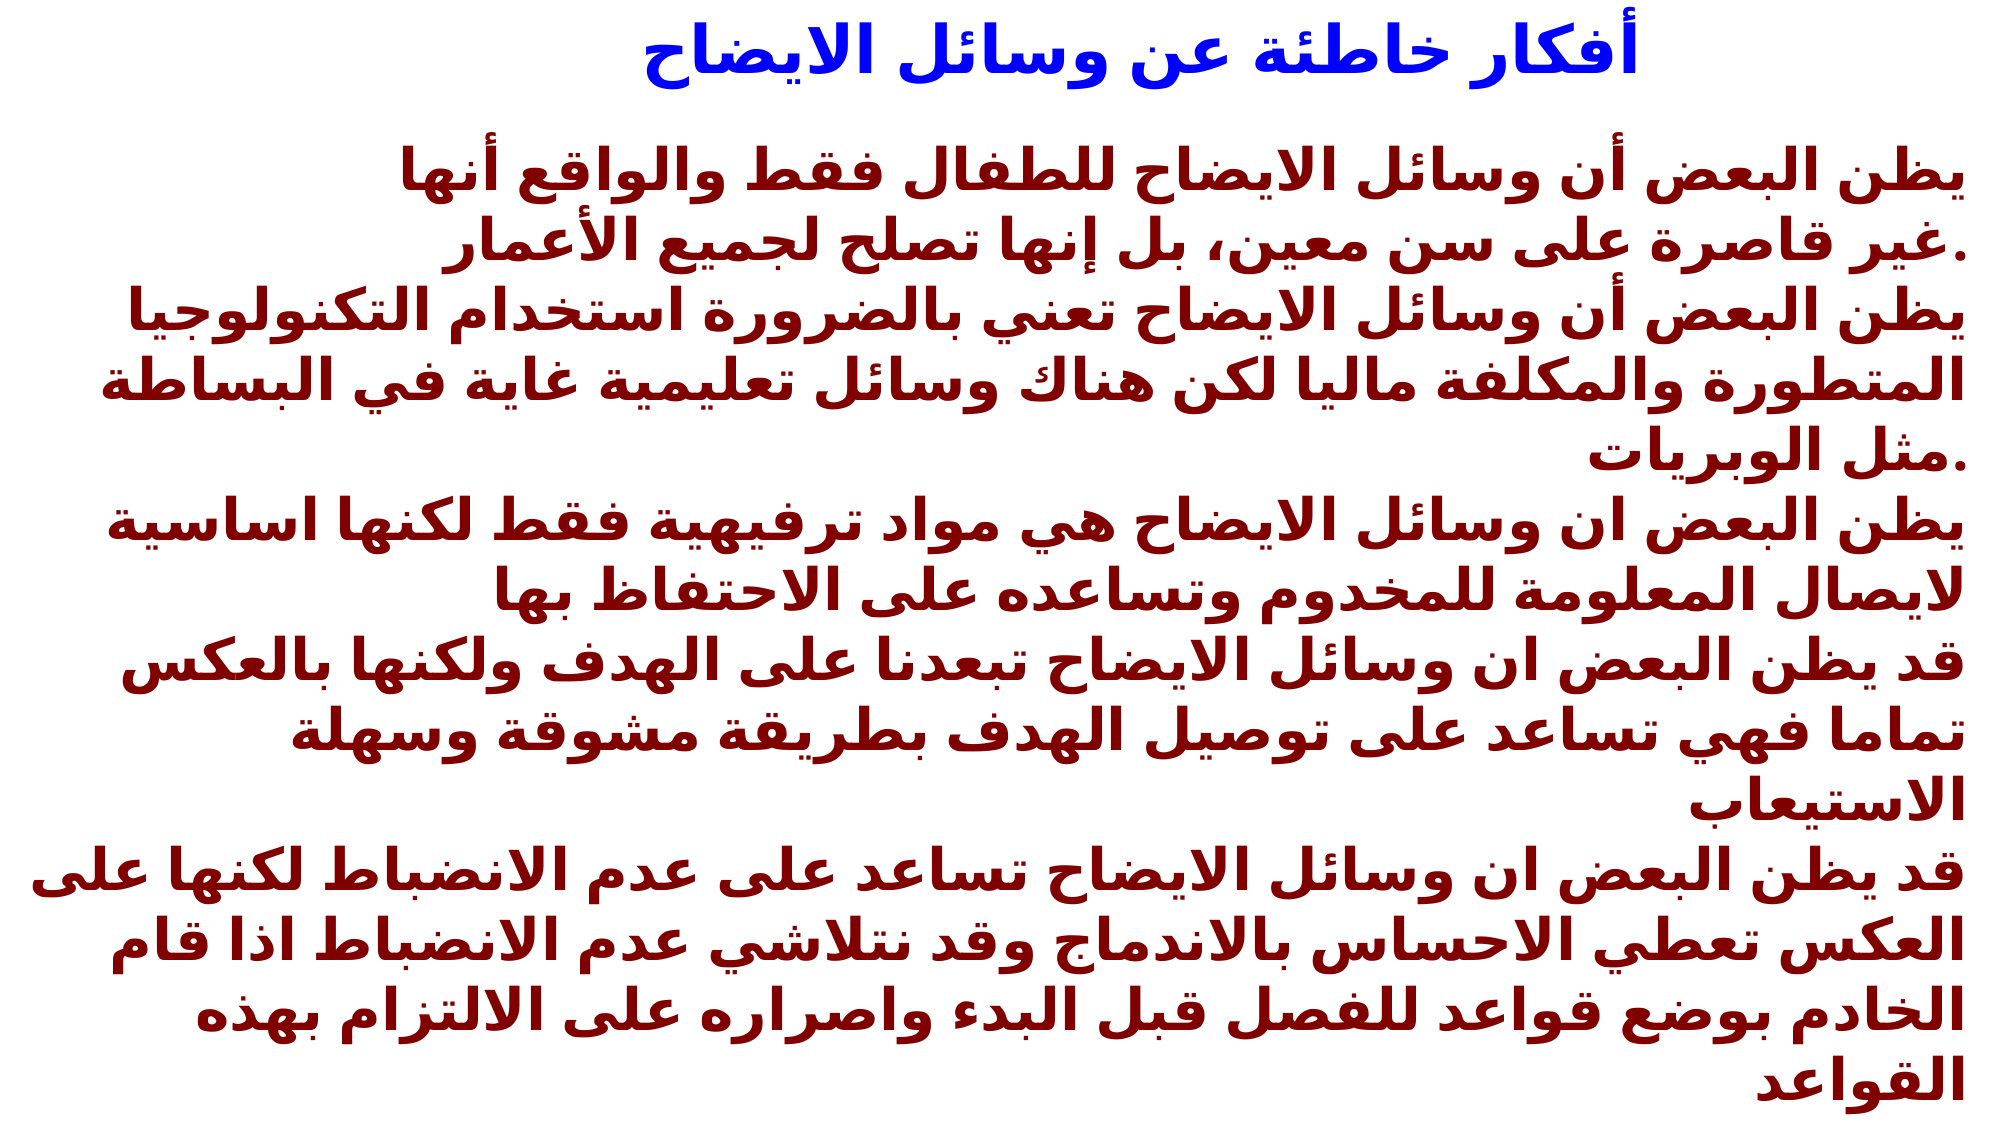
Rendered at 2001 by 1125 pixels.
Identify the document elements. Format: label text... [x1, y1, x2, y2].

text_box أفكار خاطئة عن وسائل الايضاح يظن البعض أن وسائل الايضاح للطفال فقط والواقع أنها غير قاصرة على سن معين، بل إنها تصلح لجميع الأعمار. يظن البعض أن وسائل الايضاح تعني بالضرورة استخدام التكنولوجيا المتطورة والمكلفة ماليا لكن هناك وسائل تعليمية غاية في البساطة مثل الوبريات. يظن البعض ان وسائل الايضاح هي مواد ترفيهية فقط لكنها اساسية لايصال المعلومة للمخدوم وتساعده على الاحتفاظ بها قد يظن البعض ان وسائل الايضاح تبعدنا على الهدف ولكنها بالعكس تماما فهي تساعد على توصيل الهدف بطريقة مشوقة وسهلة الاستيعاب قد يظن البعض ان وسائل الايضاح تساعد على عدم الانضباط لكنها على العكس تعطي الاحساس بالاندماج وقد نتلاشي عدم الانضباط اذا قام الخادم بوضع قواعد للفصل قبل البدء واصراره على الالتزام بهذه القواعد قد يظن البعض ان وسائل الايضاح تغني عن تحضير الدرس او الصلاة من اجل ان يعمل الله من خلال المربي لكن هذا الاعتقاد خاطئ وسائل الايضاح هي مواد معينة تسهل من توصيل الحقيقة الايمانية للمخدومين وهذا لن يتم الا بالصلاة الحارة وطلب معونة الله ثم تحضير الدرس جيدًا [0, 0, 1984, 1125]
